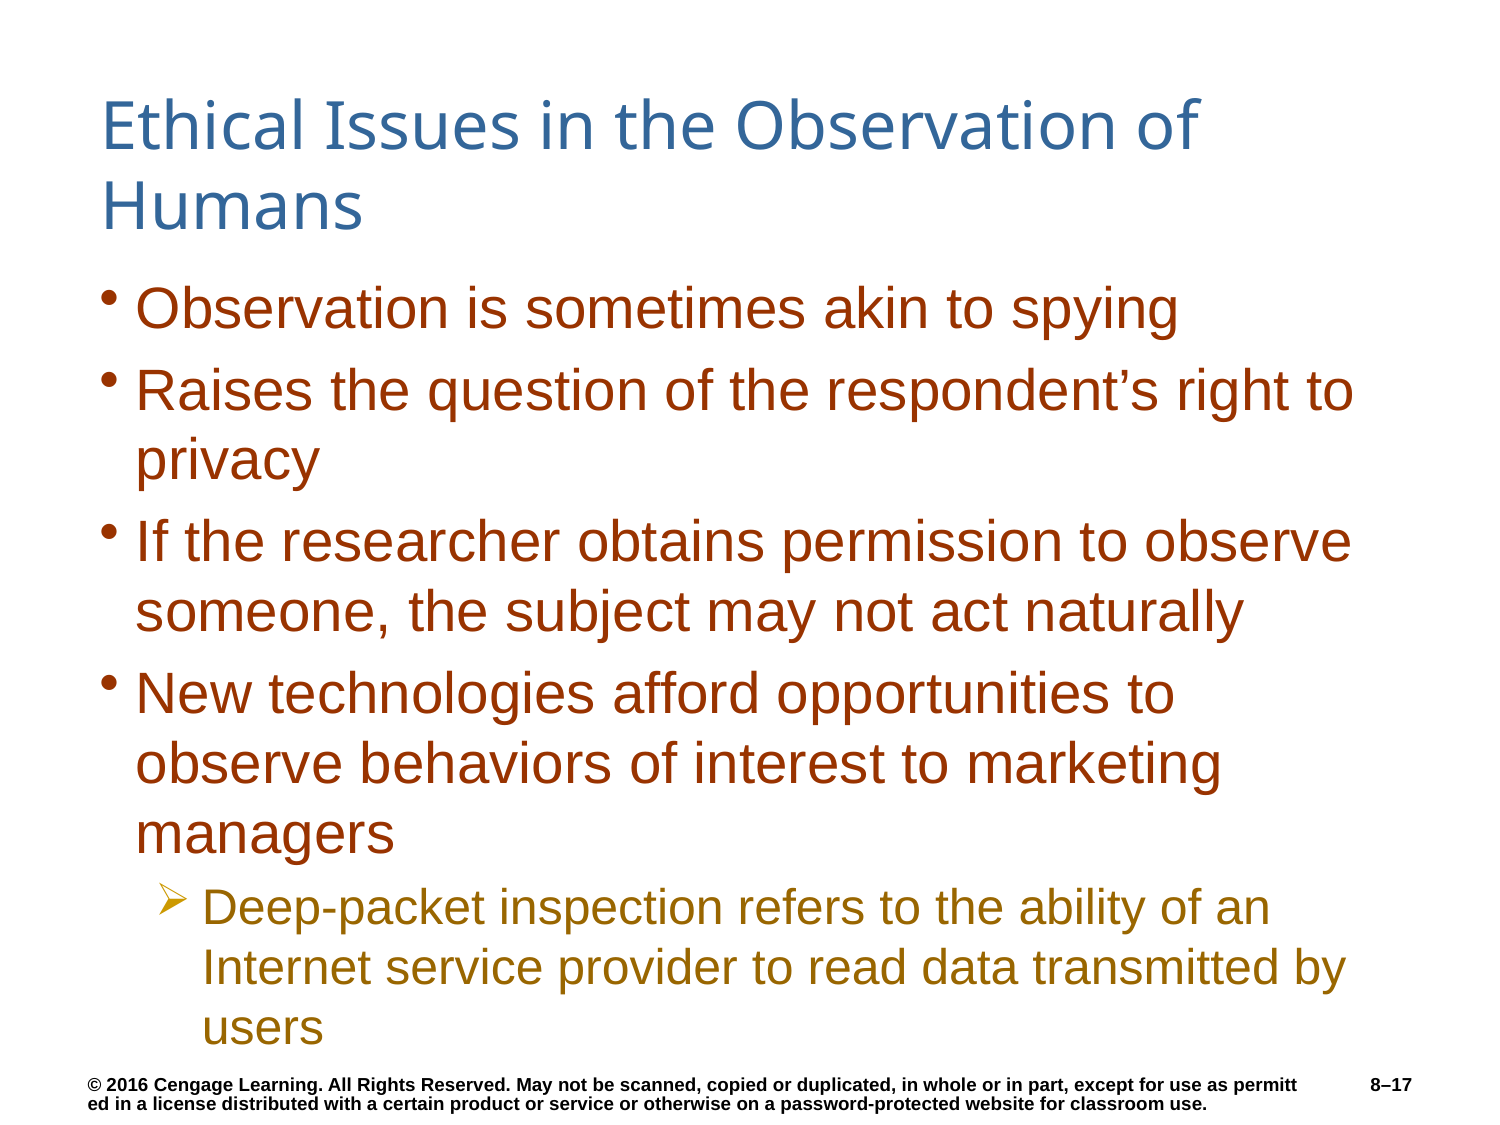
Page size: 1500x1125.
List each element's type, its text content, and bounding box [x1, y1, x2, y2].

list Observation is sometimes akin to spying Raises the question of the respondent’s right to privacy If the researcher obtains permission to observe someone, the subject may not act naturally New technologies afford opportunities to observe behaviors of interest to marketing managers Deep-packet inspection refers to the ability of an Internet service provider to read data transmitted by users [84, 262, 1414, 1013]
slide_number 8–17 [1050, 1042, 1413, 1103]
title Ethical Issues in the Observation of Humans [85, 75, 1411, 171]
footer © 2016 Cengage Learning. All Rights Reserved. May not be scanned, copied or duplicated, in whole or in part, except for use as permitted in a license distributed with a certain product or service or otherwise on a password-protected website for classroom use. [87, 1057, 1050, 1103]
